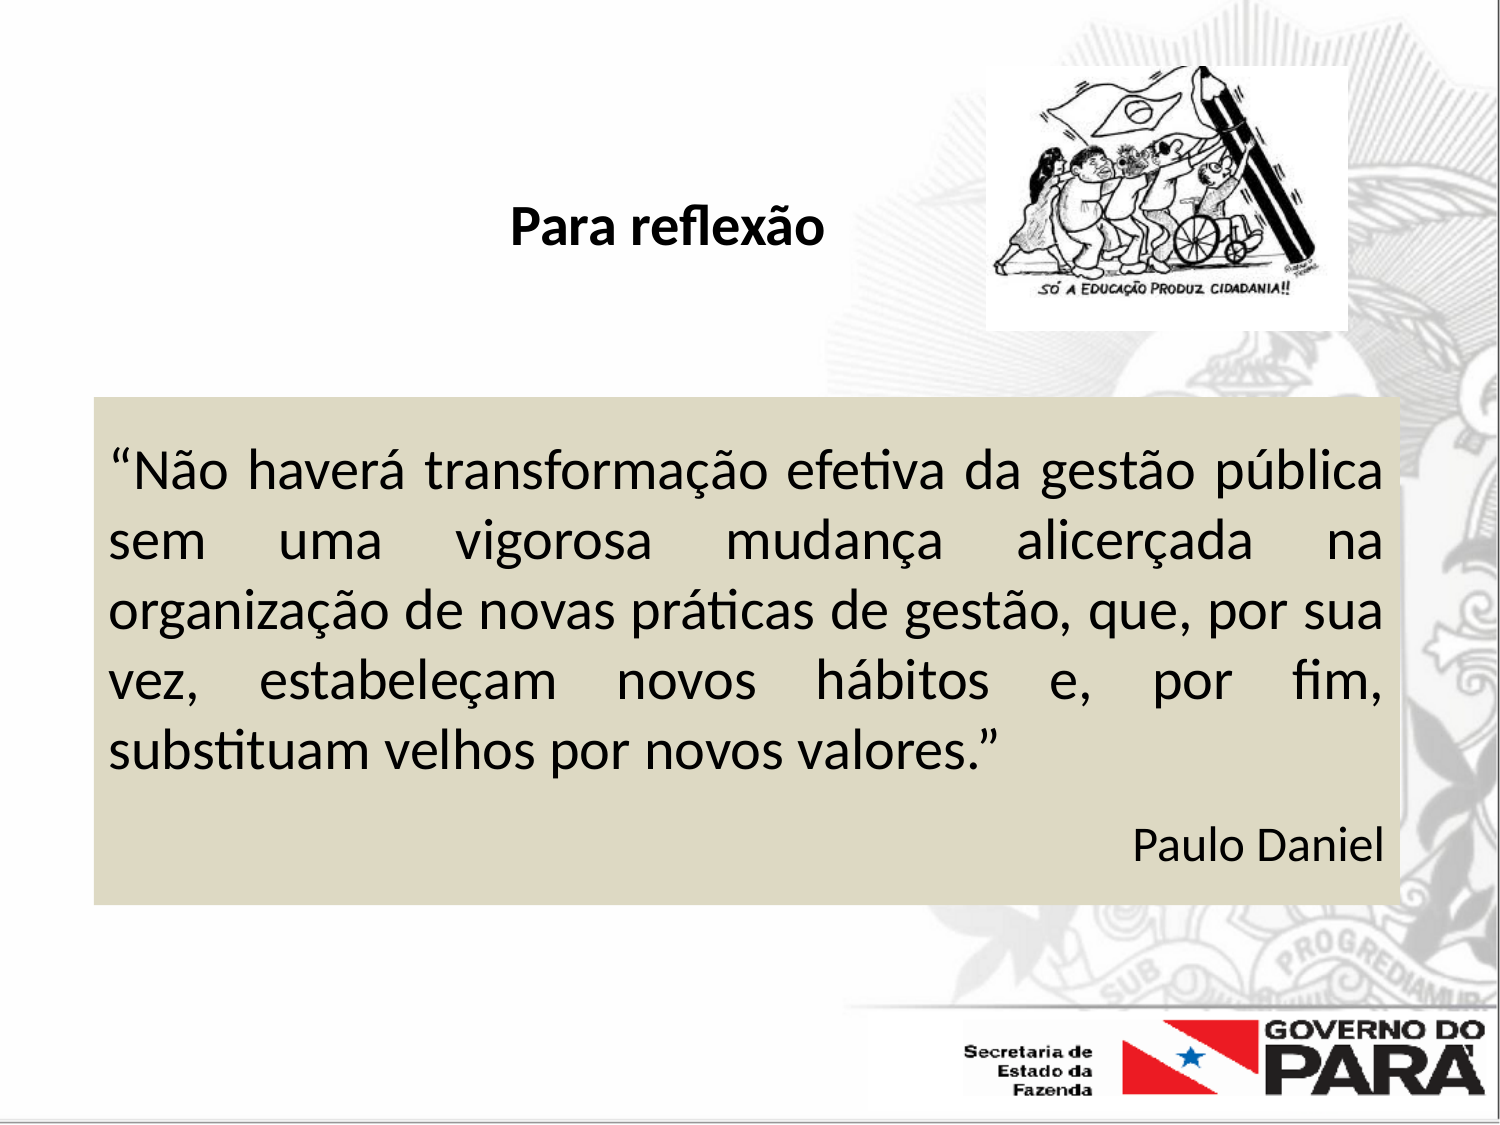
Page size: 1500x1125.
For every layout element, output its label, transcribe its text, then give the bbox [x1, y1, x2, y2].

picture [0, 0, 1500, 1125]
text_box “Não haverá transformação efetiva da gestão pública sem uma vigorosa mudança alicerçada na organização de novas práticas de gestão, que, por sua vez, estabeleçam novos hábitos e, por fim, substituam velhos por novos valores.” Paulo Daniel [93, 397, 1400, 906]
title Para reflexão [421, 148, 915, 296]
